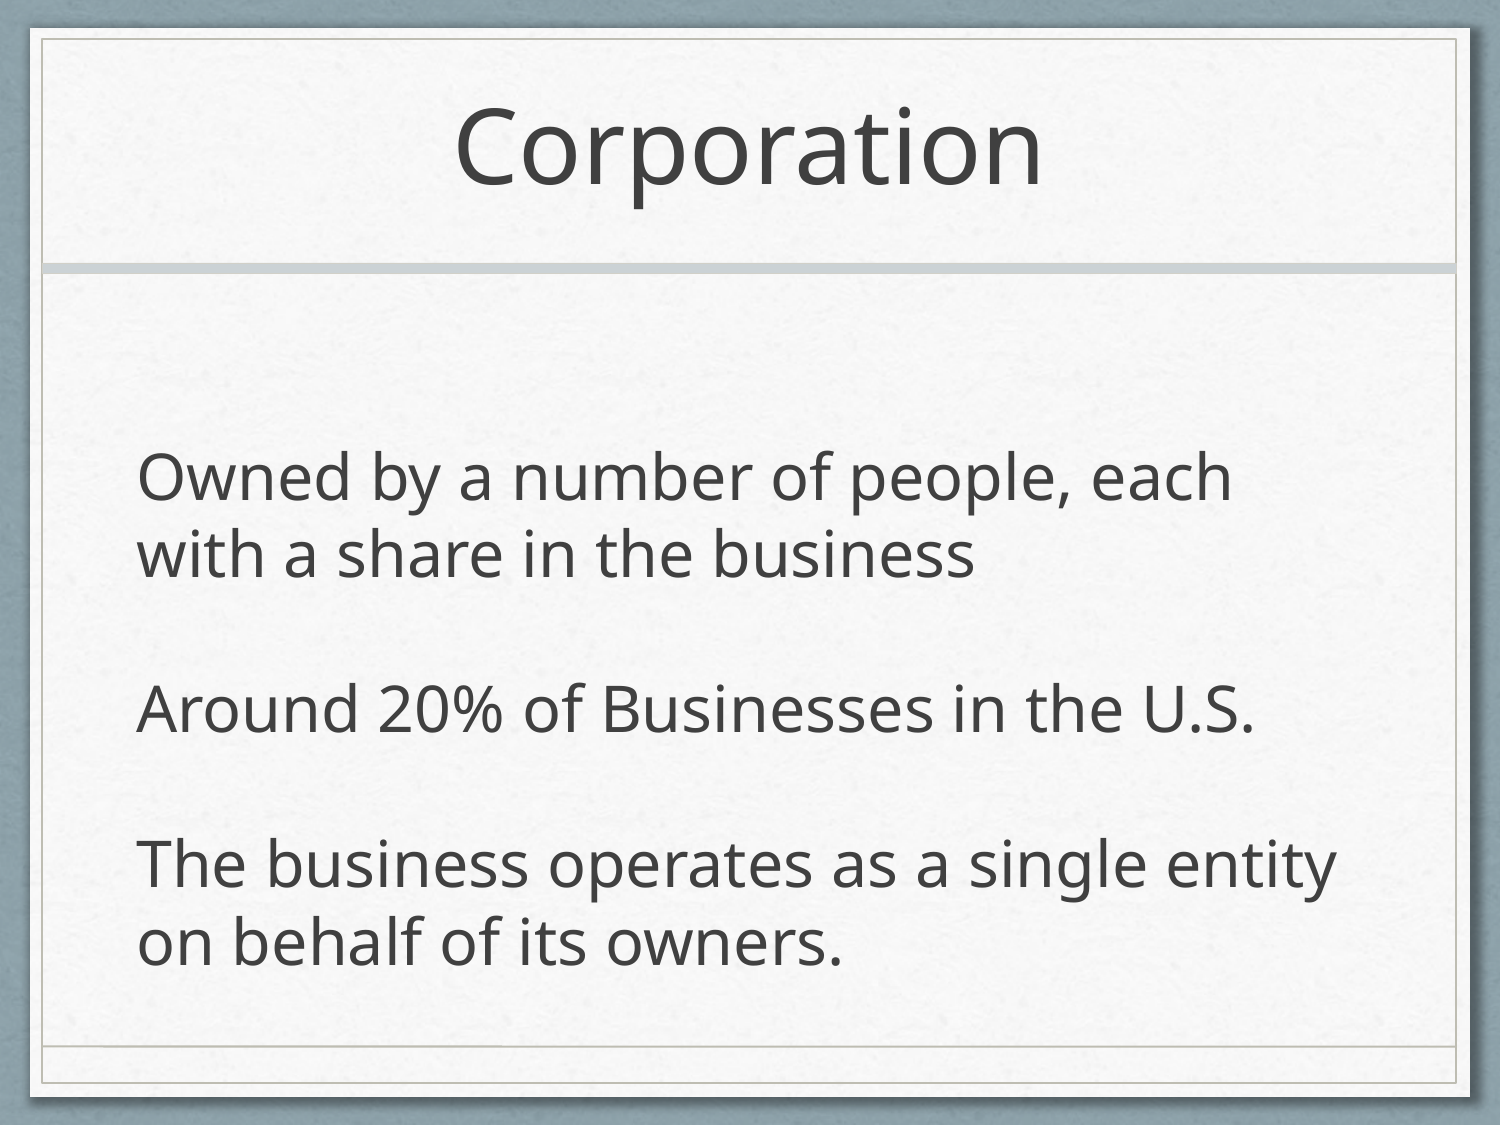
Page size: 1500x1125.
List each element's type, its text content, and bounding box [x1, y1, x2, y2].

picture [30, 28, 1470, 1097]
list Owned by a number of people, each with a share in the business Around 20% of Businesses in the U.S. The business operates as a single entity on behalf of its owners. [121, 427, 1379, 1065]
title Corporation [75, 71, 1425, 214]
